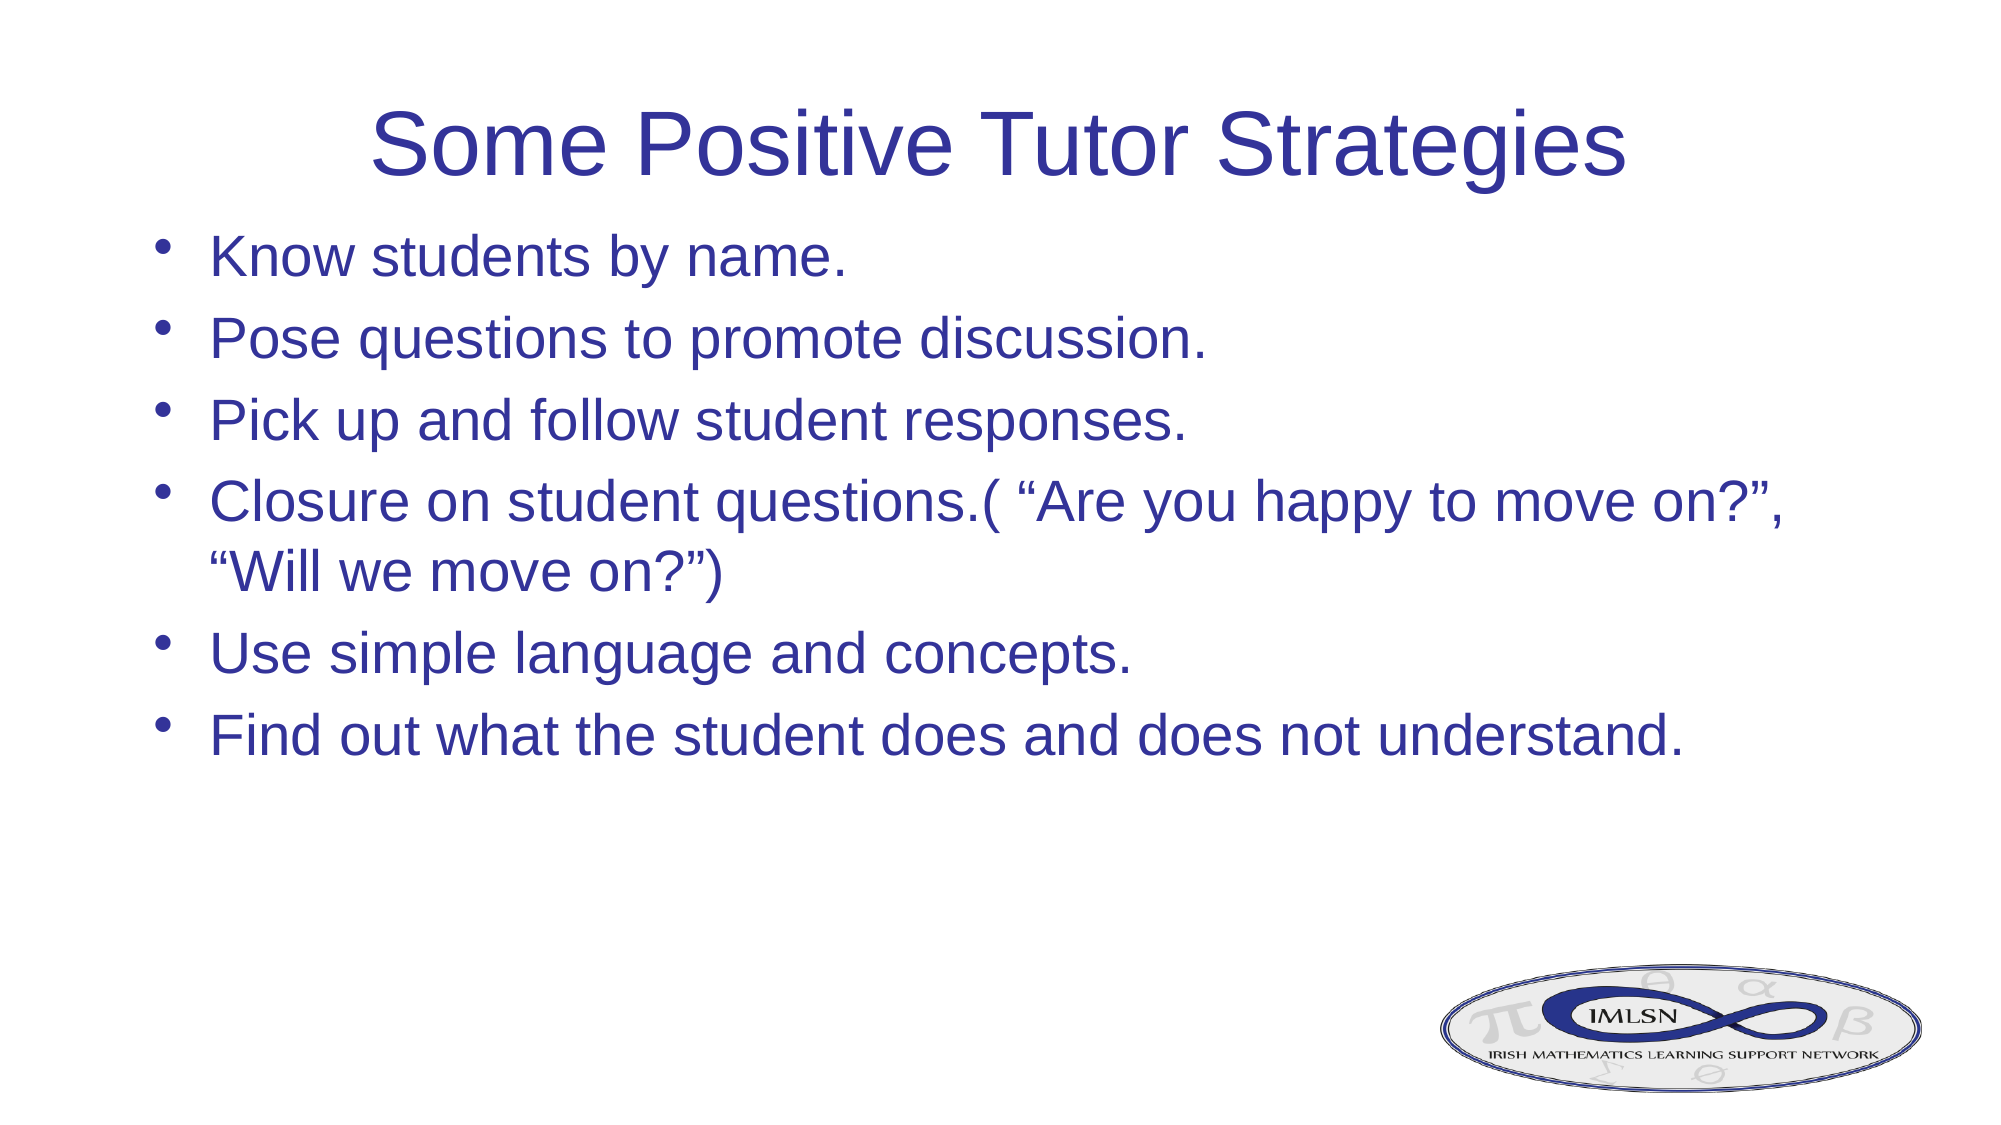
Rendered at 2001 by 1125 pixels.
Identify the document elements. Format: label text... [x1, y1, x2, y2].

list Know students by name. Pose questions to promote discussion. Pick up and follow student responses. Closure on student questions.( “Are you happy to move on?”, “Will we move on?”) Use simple language and concepts. Find out what the student does and does not understand. [138, 210, 1855, 947]
title Some Positive Tutor Strategies [99, 45, 1900, 233]
picture [1440, 964, 1922, 1093]
